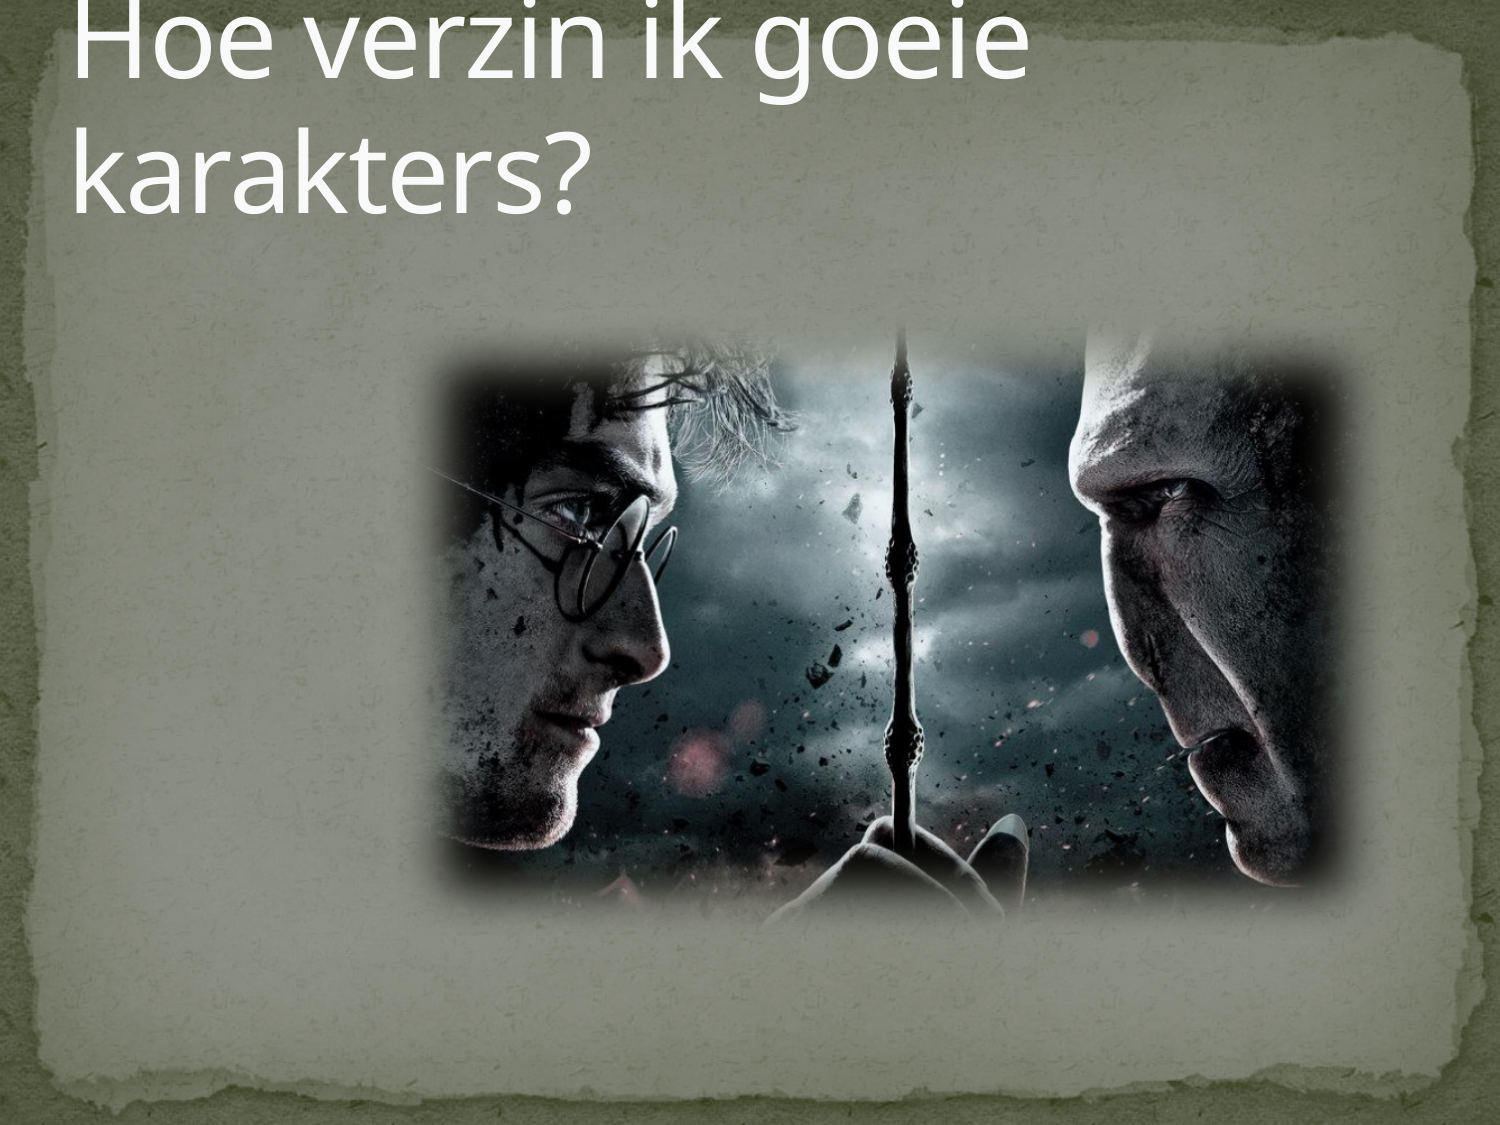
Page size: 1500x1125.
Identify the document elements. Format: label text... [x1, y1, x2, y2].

title Hoe verzin ik goeie karakters? [53, 42, 1477, 244]
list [396, 317, 1393, 938]
